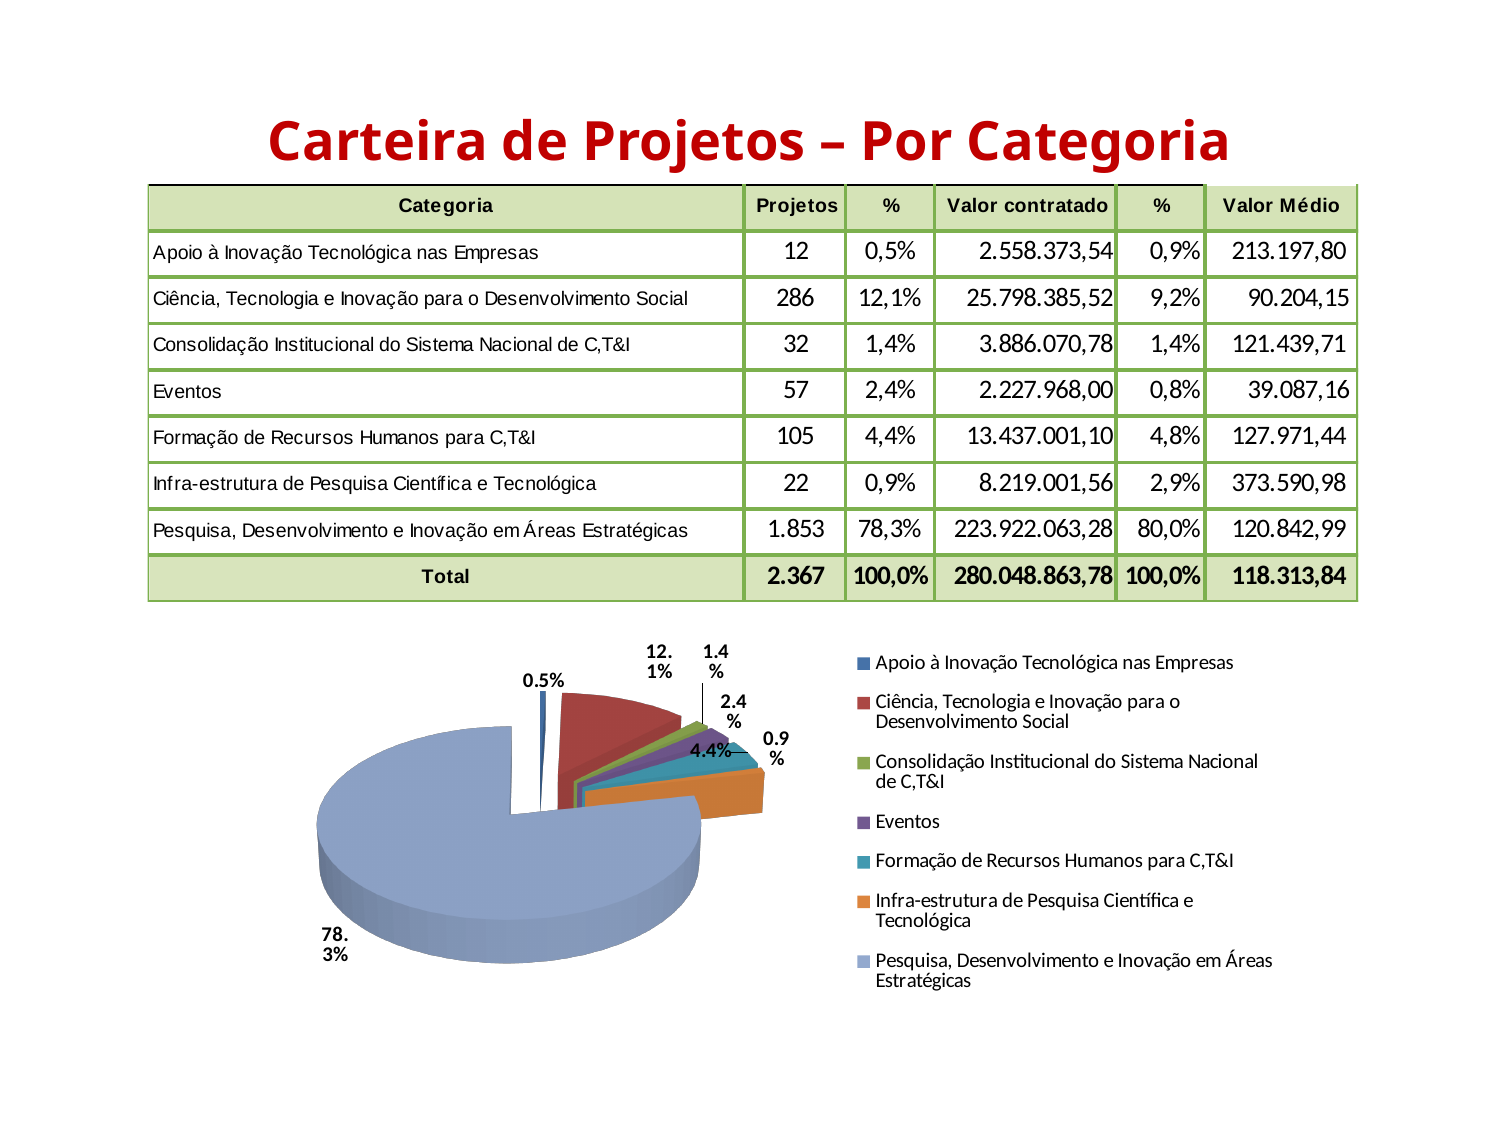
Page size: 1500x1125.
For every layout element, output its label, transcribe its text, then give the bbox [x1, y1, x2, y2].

title Carteira de Projetos – Por Categoria [75, 45, 1425, 233]
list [147, 184, 1361, 604]
chart [100, 538, 1365, 1071]
